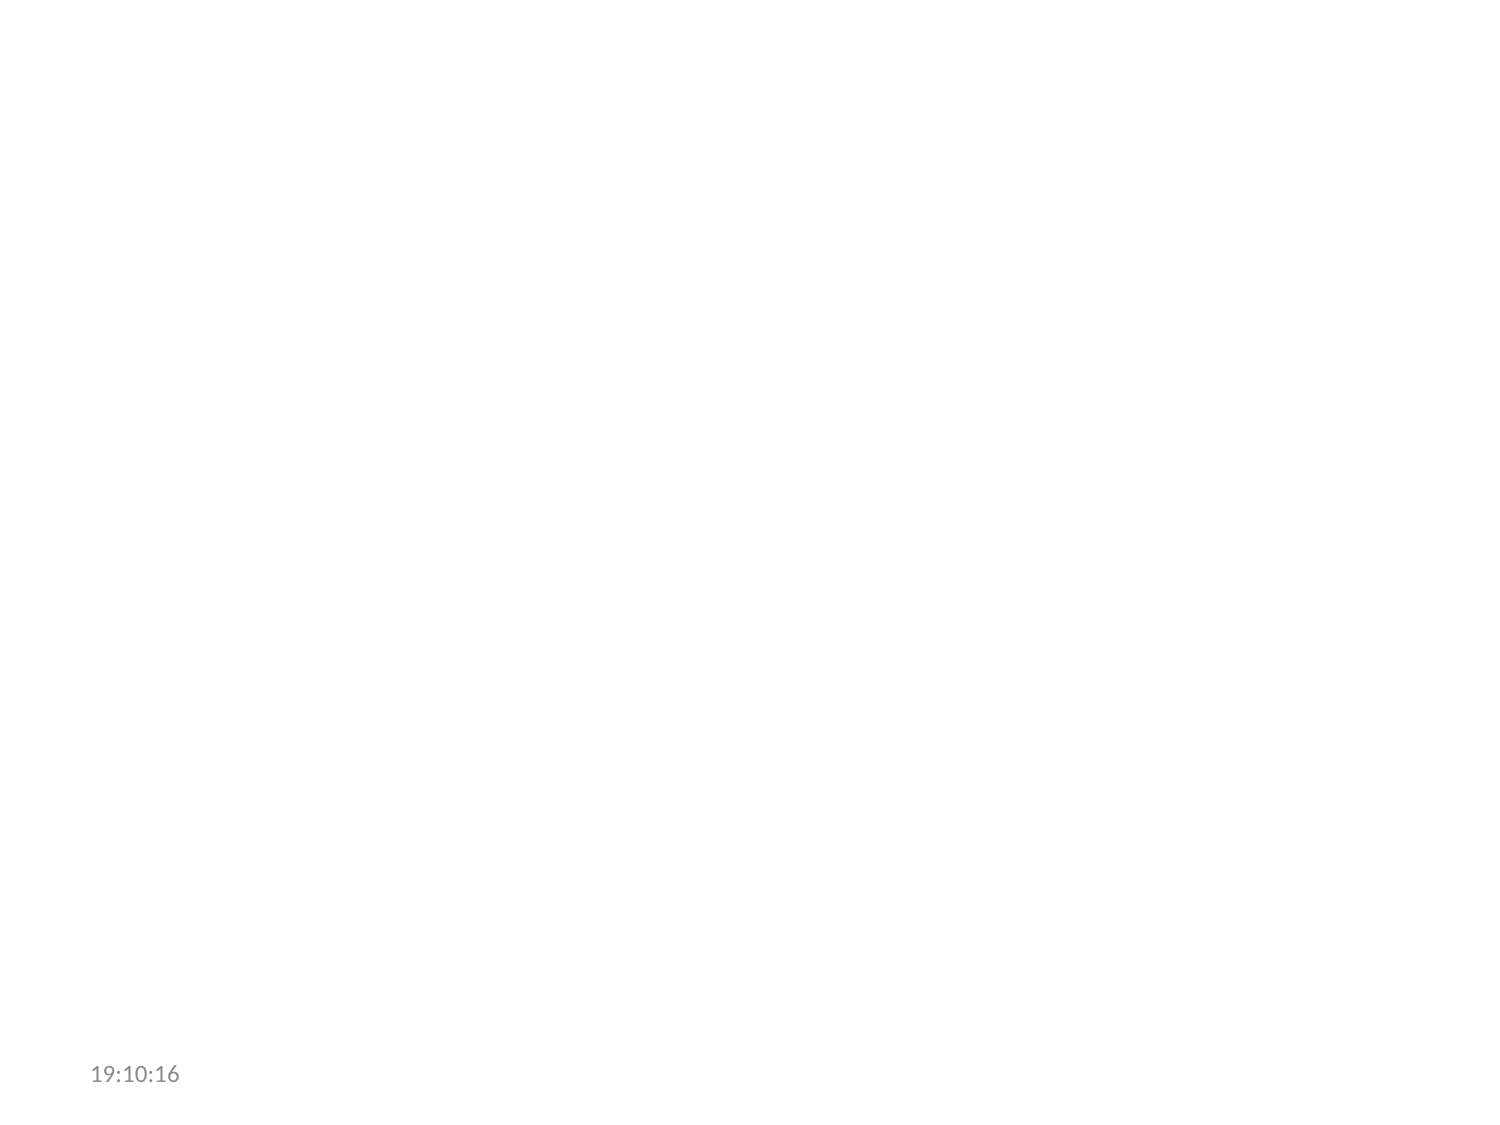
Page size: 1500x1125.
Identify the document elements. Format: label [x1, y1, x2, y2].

slide_number [75, 1042, 425, 1103]
